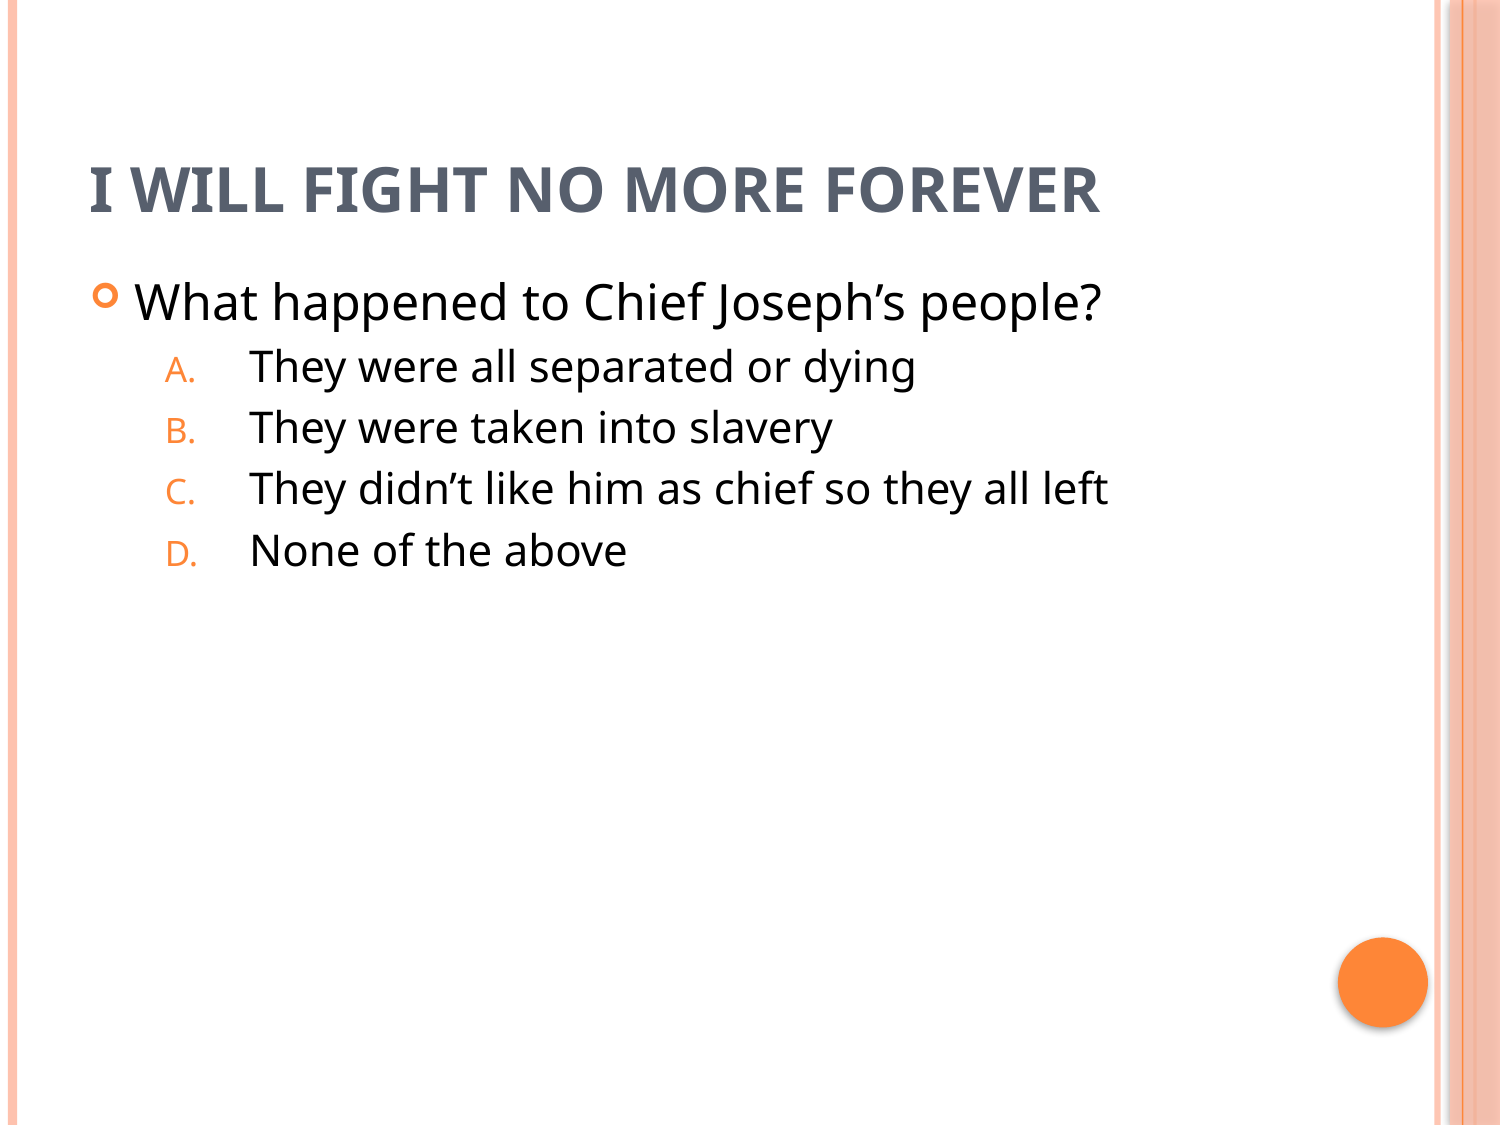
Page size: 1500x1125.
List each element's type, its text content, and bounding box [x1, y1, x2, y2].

list What happened to Chief Joseph’s people? They were all separated or dying They were taken into slavery They didn’t like him as chief so they all left None of the above [75, 262, 1300, 1062]
title I will fight no more forever [75, 45, 1300, 233]
